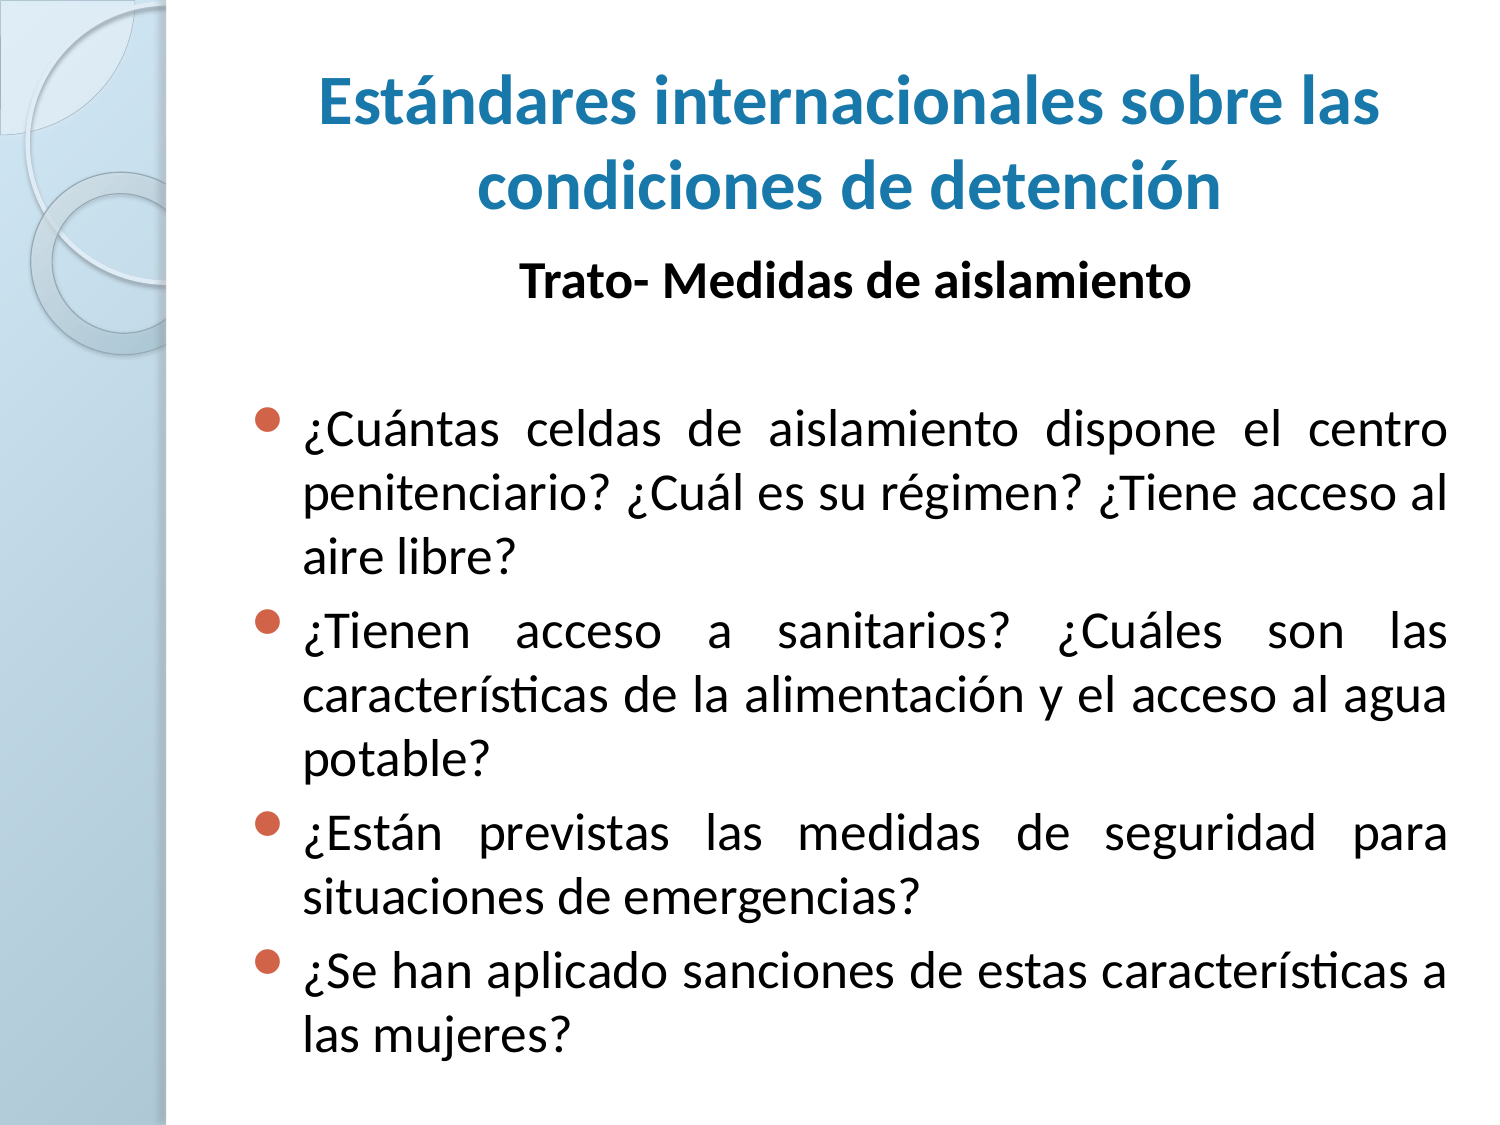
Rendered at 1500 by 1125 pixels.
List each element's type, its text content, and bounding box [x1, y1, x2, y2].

list Trato- Medidas de aislamiento ¿Cuántas celdas de aislamiento dispone el centro penitenciario? ¿Cuál es su régimen? ¿Tiene acceso al aire libre? ¿Tienen acceso a sanitarios? ¿Cuáles son las características de la alimentación y el acceso al agua potable? ¿Están previstas las medidas de seguridad para situaciones de emergencias? ¿Se han aplicado sanciones de estas características a las mujeres? [235, 237, 1466, 1071]
title Estándares internacionales sobre las condiciones de detención [235, 45, 1466, 233]
